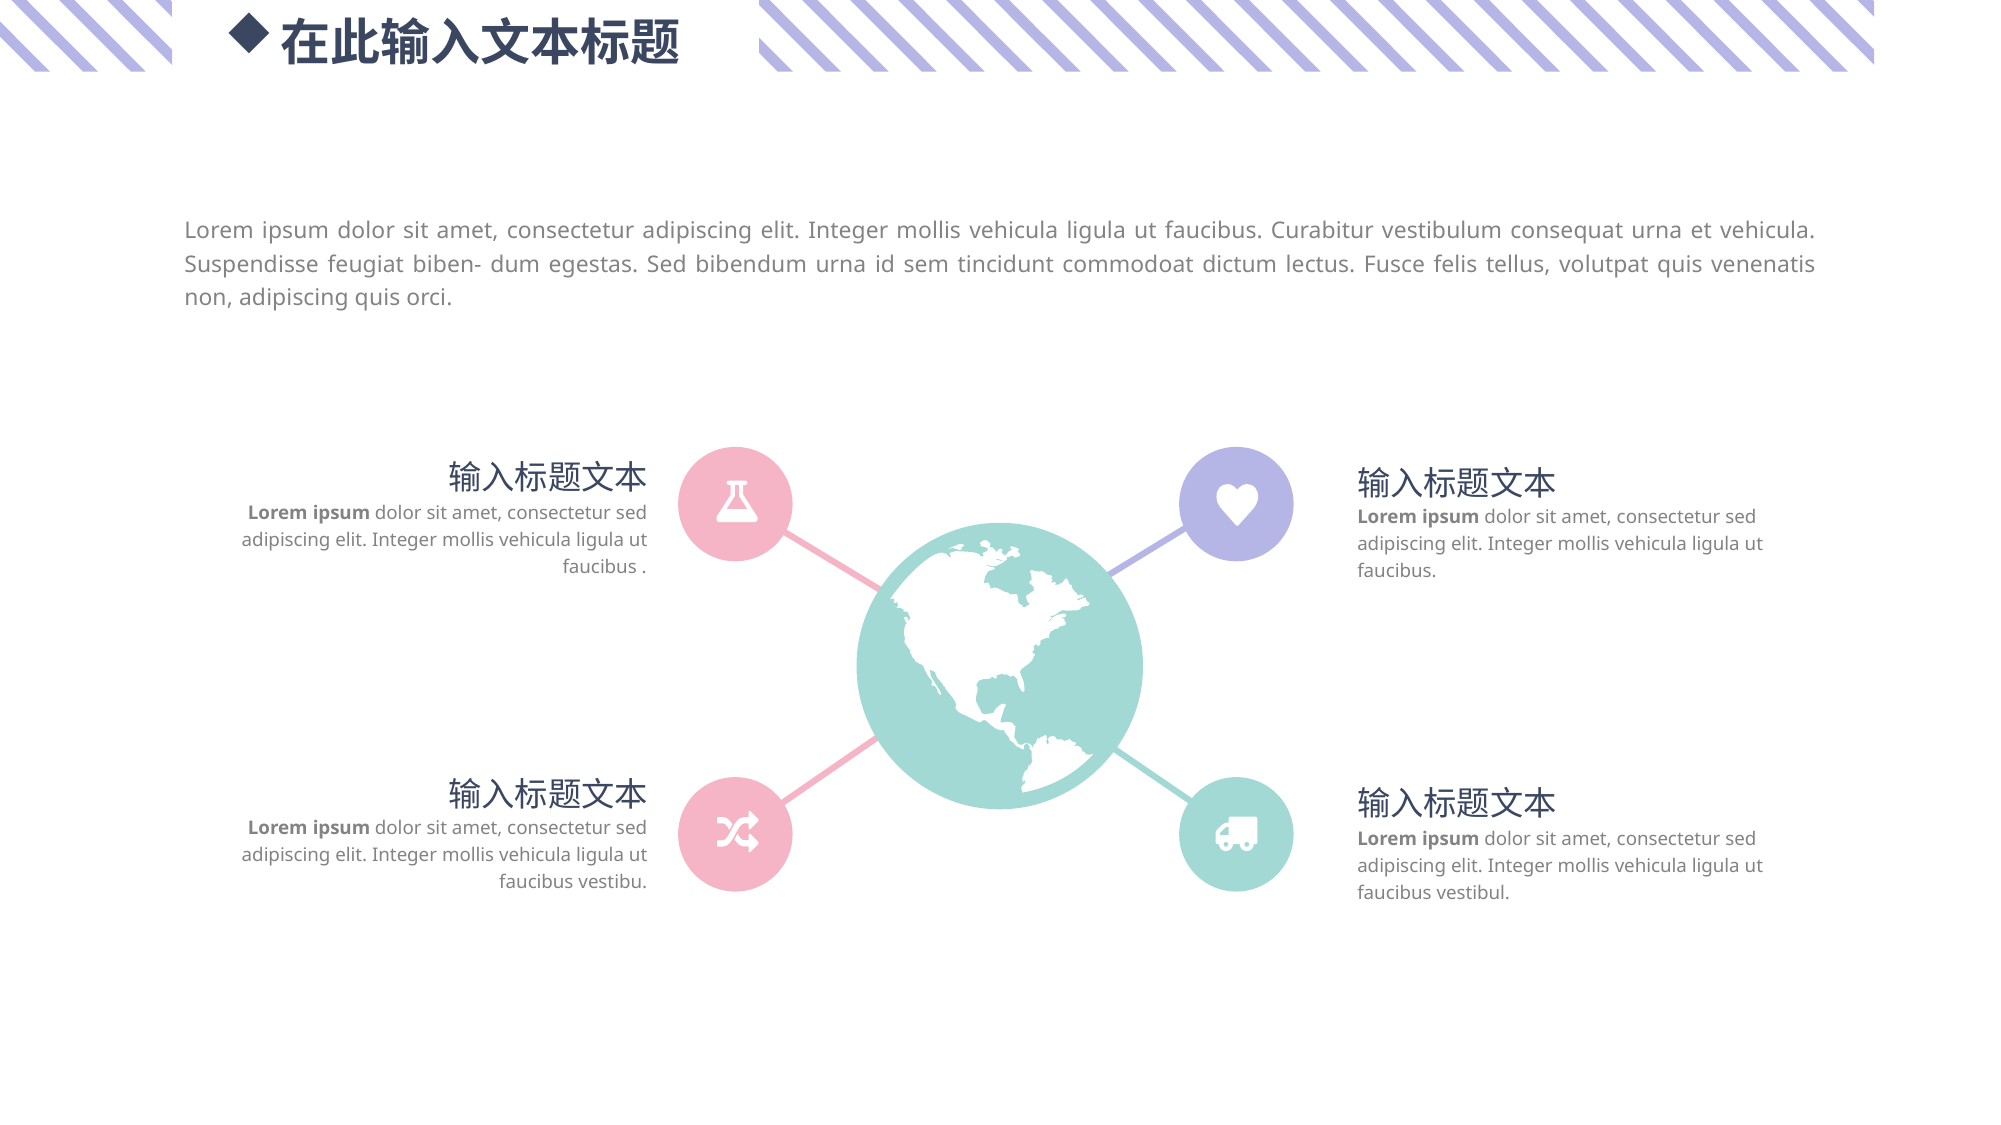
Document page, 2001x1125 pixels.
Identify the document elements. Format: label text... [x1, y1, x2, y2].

text_box 输入标题文本 [1357, 461, 1819, 491]
text_box 输入标题文本 [1357, 782, 1819, 812]
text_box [1090, 446, 1294, 587]
text_box 输入标题文本 [186, 456, 648, 486]
text_box 在此输入文本标题 [209, 2, 759, 78]
text_box [856, 522, 1144, 810]
text_box 输入标题文本 [186, 773, 648, 803]
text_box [677, 446, 886, 593]
text_box Lorem ipsum dolor sit amet, consectetur sed adipiscing elit. Integer mollis vehicula ligula ut faucibus vestibul. [1357, 822, 1819, 874]
text_box Lorem ipsum dolor sit amet, consectetur sed adipiscing elit. Integer mollis vehicula ligula ut faucibus vestibu. [185, 811, 647, 863]
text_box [677, 728, 890, 892]
text_box Lorem ipsum dolor sit amet, consectetur sed adipiscing elit. Integer mollis vehicula ligula ut faucibus. [1357, 500, 1819, 552]
text_box Lorem ipsum dolor sit amet, consectetur adipiscing elit. Integer mollis vehicula ligula ut faucibus. Curabitur vestibulum consequat urna et vehicula. Suspendisse feugiat biben- dum egestas. Sed bibendum urna id sem tincidunt commodoat dictum lectus. Fusce felis tellus, volutpat quis venenatis non, adipiscing quis orci. [184, 210, 1818, 289]
text_box Lorem ipsum dolor sit amet, consectetur sed adipiscing elit. Integer mollis vehicula ligula ut faucibus . [185, 496, 647, 548]
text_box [1107, 743, 1294, 892]
